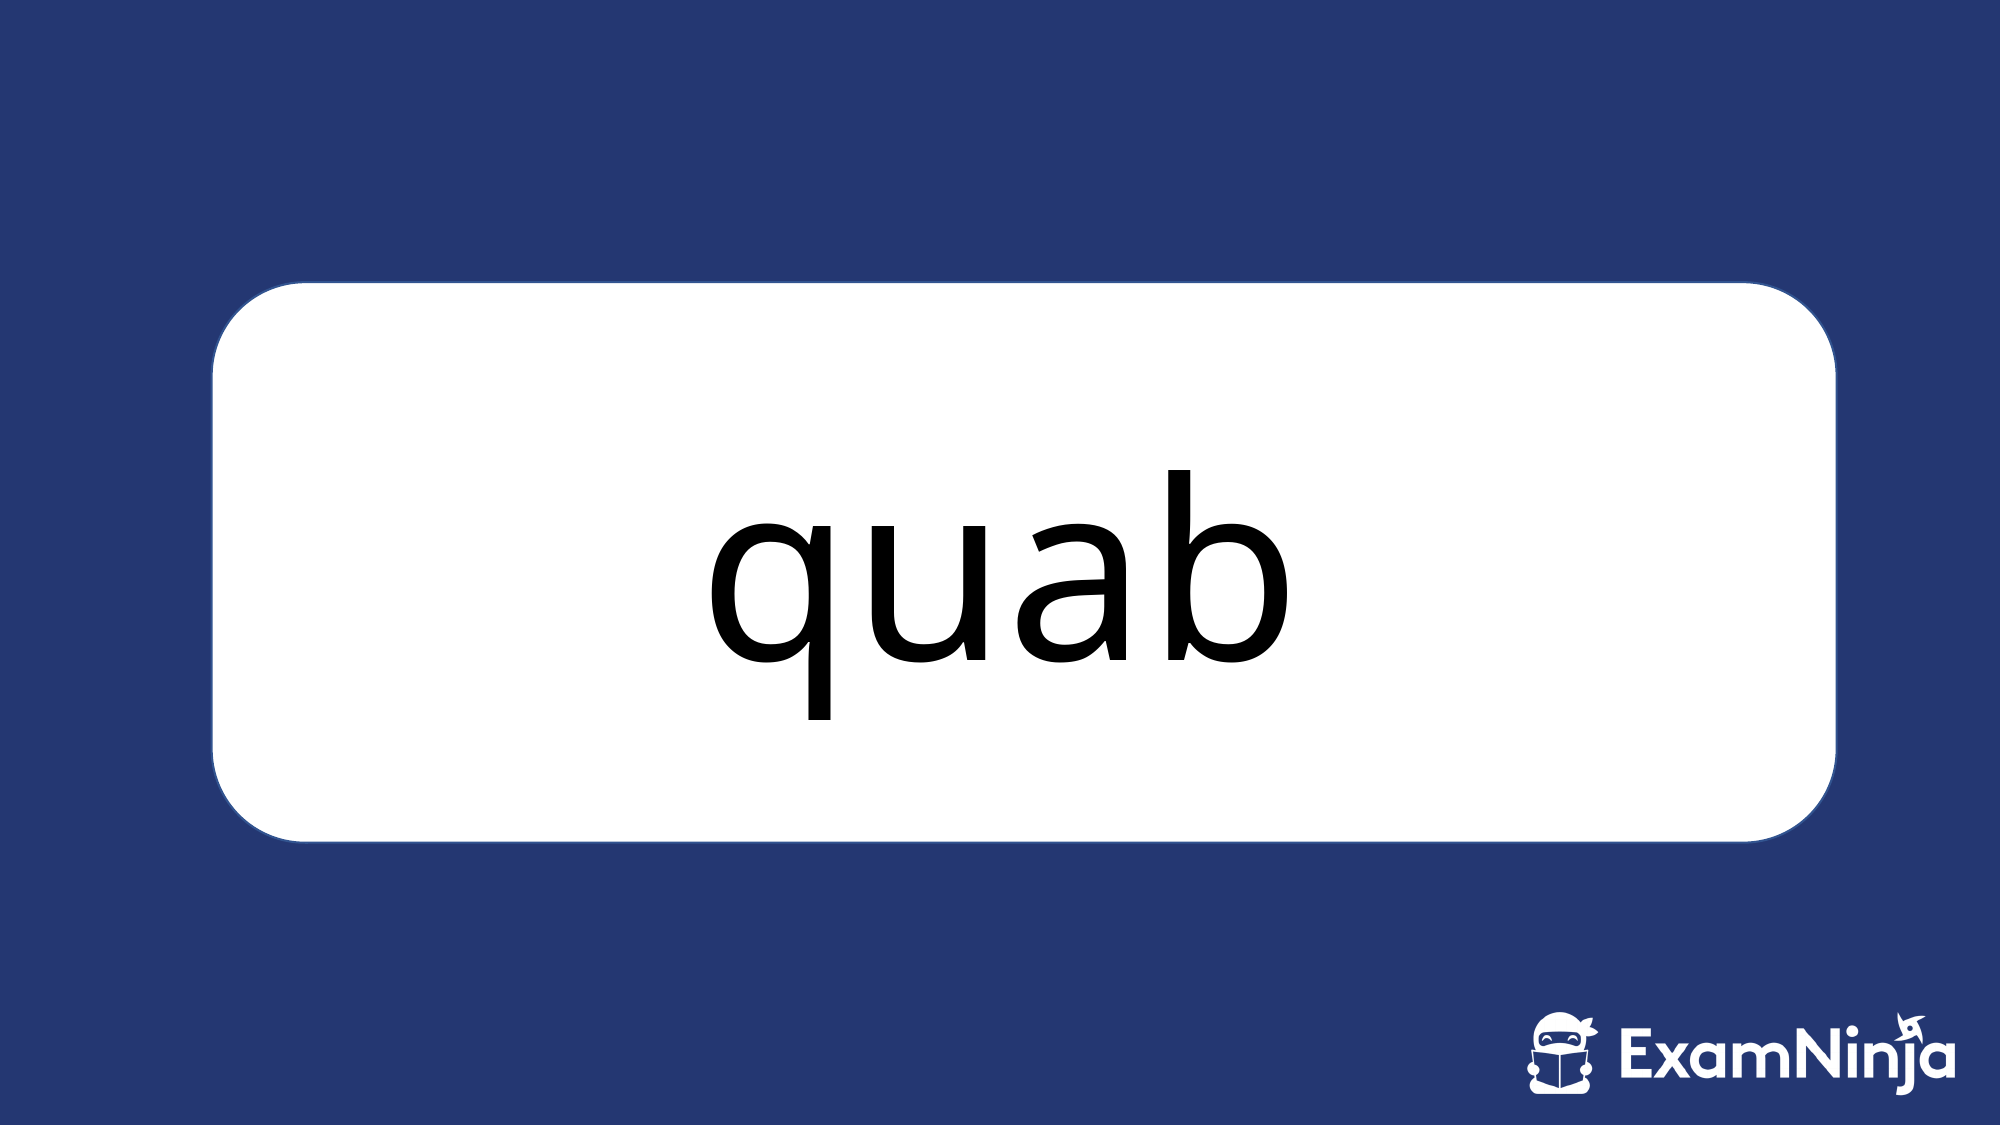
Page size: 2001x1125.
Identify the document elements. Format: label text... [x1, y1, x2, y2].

text_box [210, 281, 1838, 403]
text_box quab [143, 403, 1857, 719]
text_box [210, 719, 1838, 844]
picture [1501, 1003, 1979, 1102]
